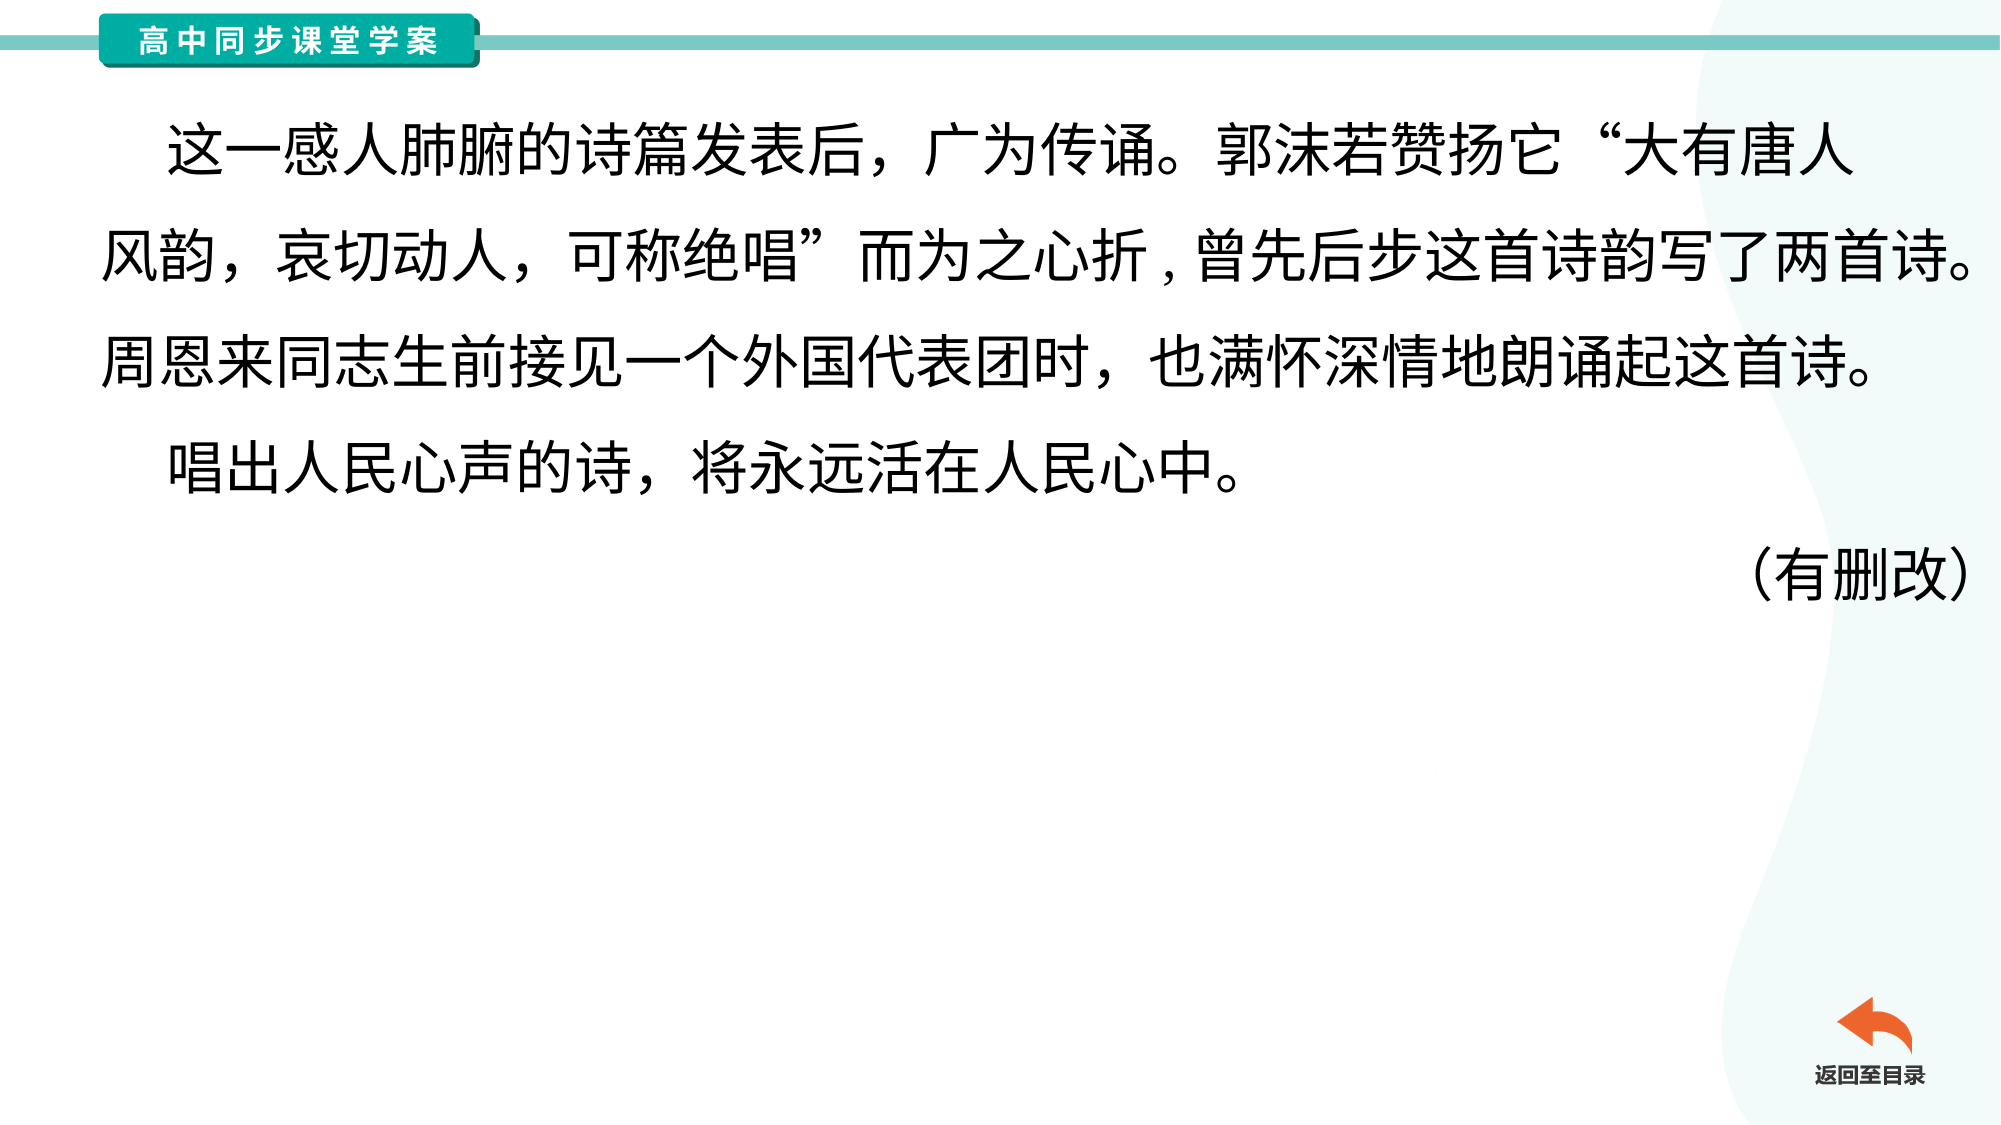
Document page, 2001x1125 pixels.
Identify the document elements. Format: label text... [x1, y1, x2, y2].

picture [0, 0, 2000, 1125]
text_box 这一感人肺腑的诗篇发表后，广为传诵。郭沫若赞扬它“大有唐人 风韵，哀切动人，可称绝唱”而为之心折,曾先后步这首诗韵写了两首诗。 周恩来同志生前接见一个外国代表团时，也满怀深情地朗诵起这首诗。 唱出人民心声的诗，将永远活在人民心中。 （有删改） [100, 76, 1899, 608]
